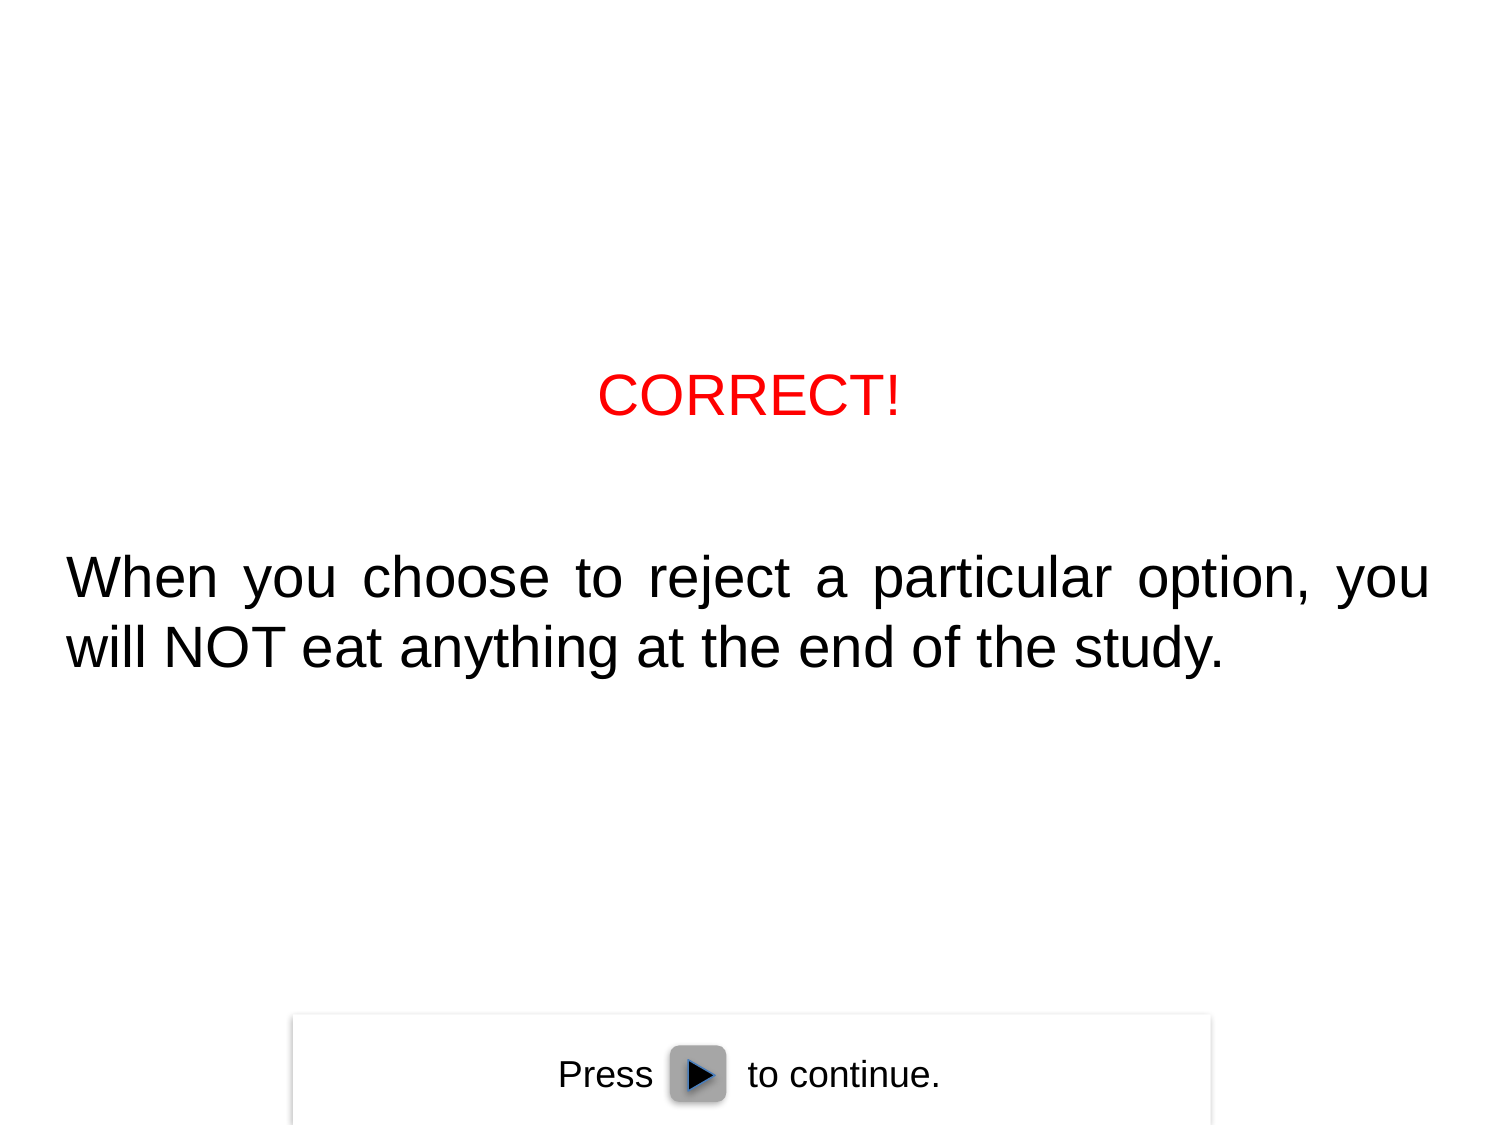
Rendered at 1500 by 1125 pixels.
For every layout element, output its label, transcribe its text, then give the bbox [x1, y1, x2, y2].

text_box When you choose to reject a particular option, you will NOT eat anything at the end of the study. [52, 531, 1448, 687]
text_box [540, 1042, 960, 1104]
text_box CORRECT! [583, 336, 917, 435]
text_box [292, 1014, 1212, 1125]
